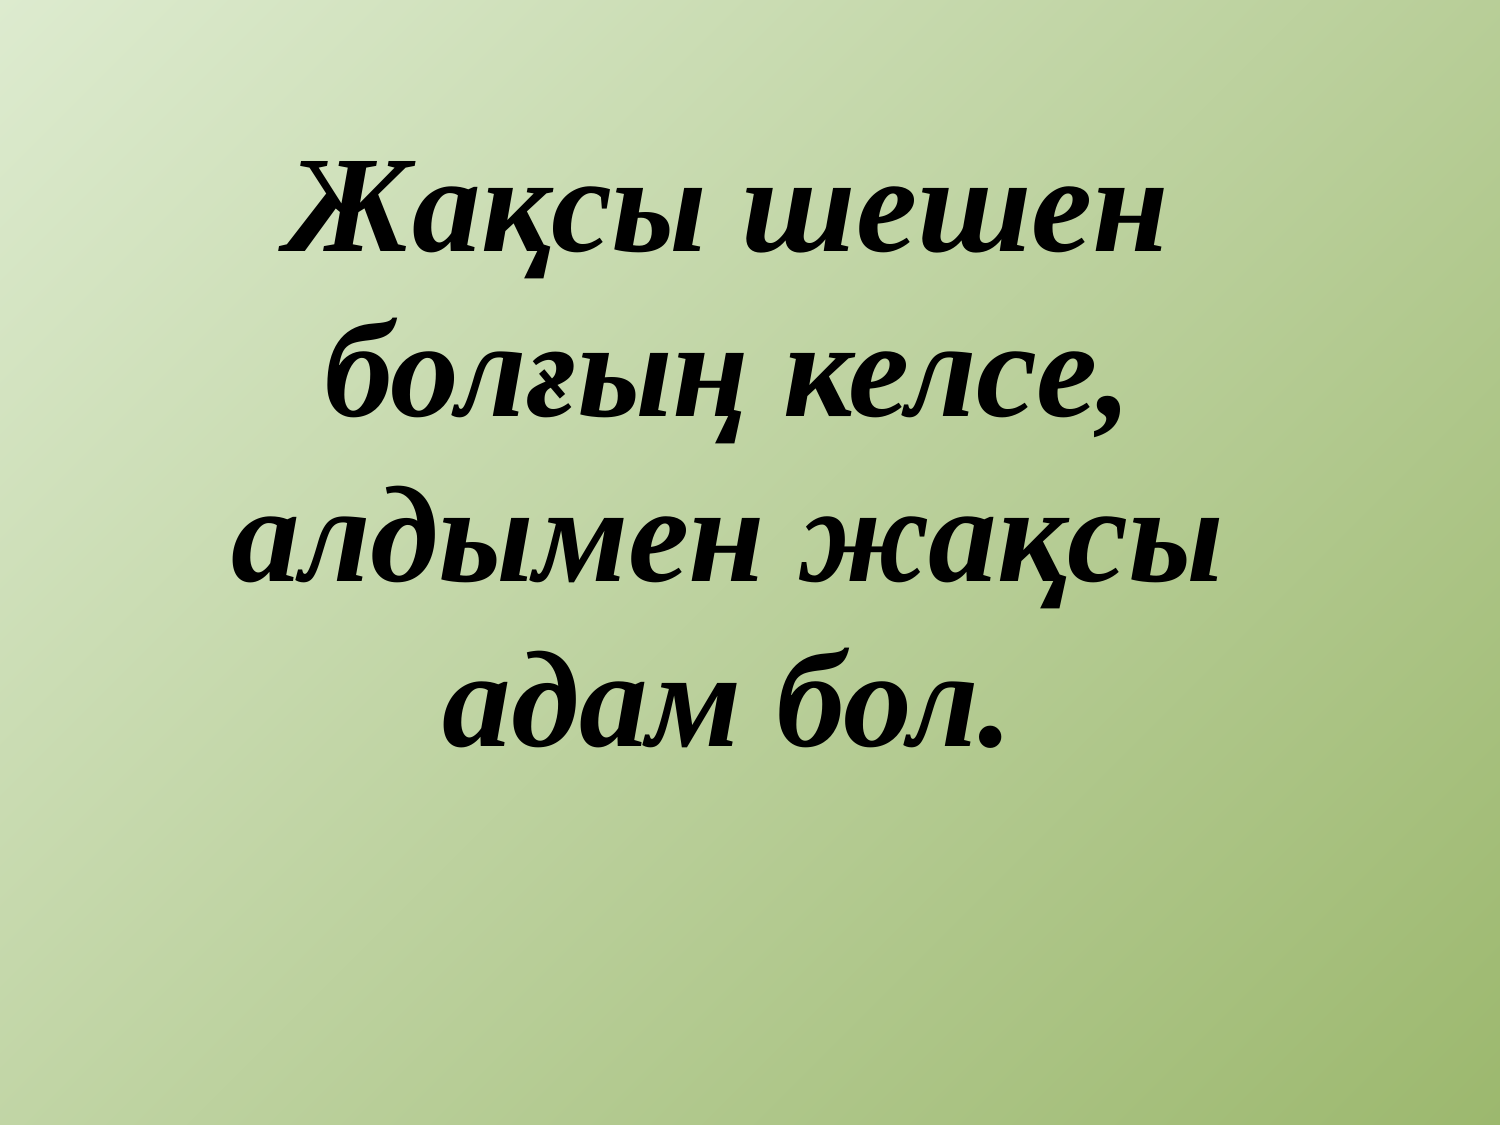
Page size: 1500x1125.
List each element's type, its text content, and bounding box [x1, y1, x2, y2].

title Жақсы шешен болғың келсе, алдымен жақсы адам бол. [53, 349, 1404, 538]
